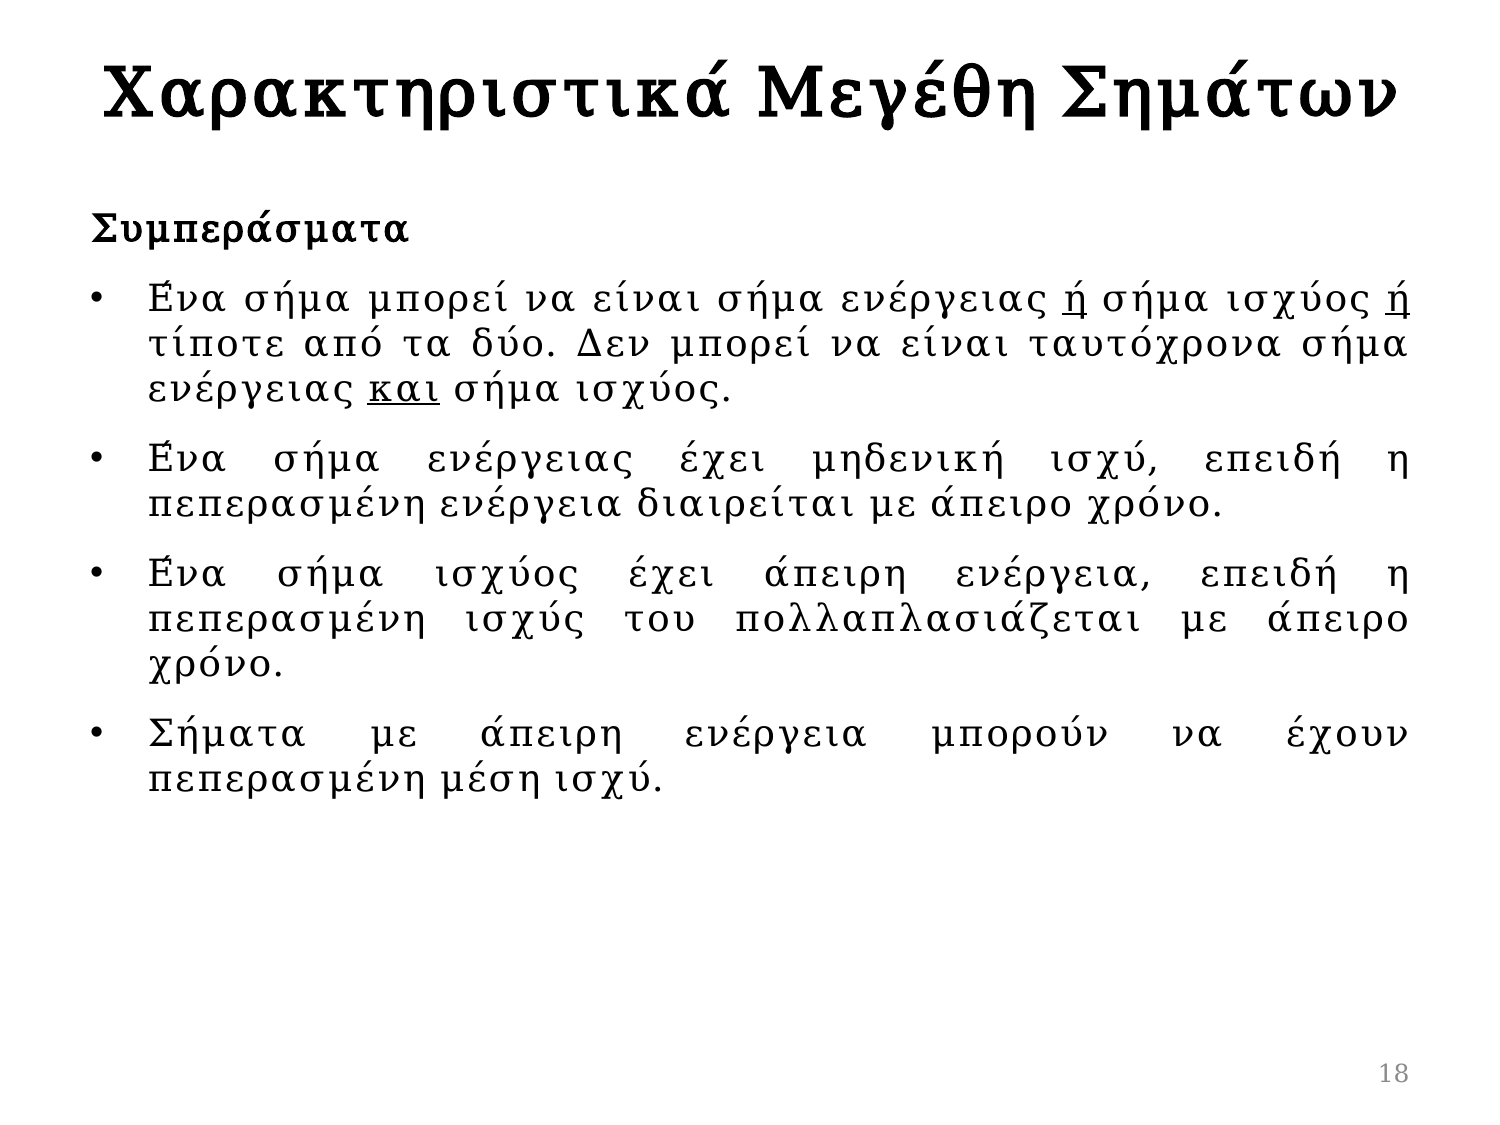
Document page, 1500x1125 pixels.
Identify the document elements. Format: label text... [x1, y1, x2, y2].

title Χαρακτηριστικά Μεγέθη Σημάτων [75, 19, 1425, 159]
list Συμπεράσματα Ένα σήμα μπορεί να είναι σήμα ενέργειας ή σήμα ισχύος ή τίποτε από τα δύο. Δεν μπορεί να είναι ταυτόχρονα σήμα ενέργειας και σήμα ισχύος. Ένα σήμα ενέργειας έχει μηδενική ισχύ, επειδή η πεπερασμένη ενέργεια διαιρείται με άπειρο χρόνο. Ένα σήμα ισχύος έχει άπειρη ενέργεια, επειδή η πεπερασμένη ισχύς του πολλαπλασιάζεται με άπειρο χρόνο. Σήματα με άπειρη ενέργεια μπορούν να έχουν πεπερασμένη μέση ισχύ. [75, 196, 1425, 1047]
slide_number 18 [1222, 1042, 1425, 1103]
